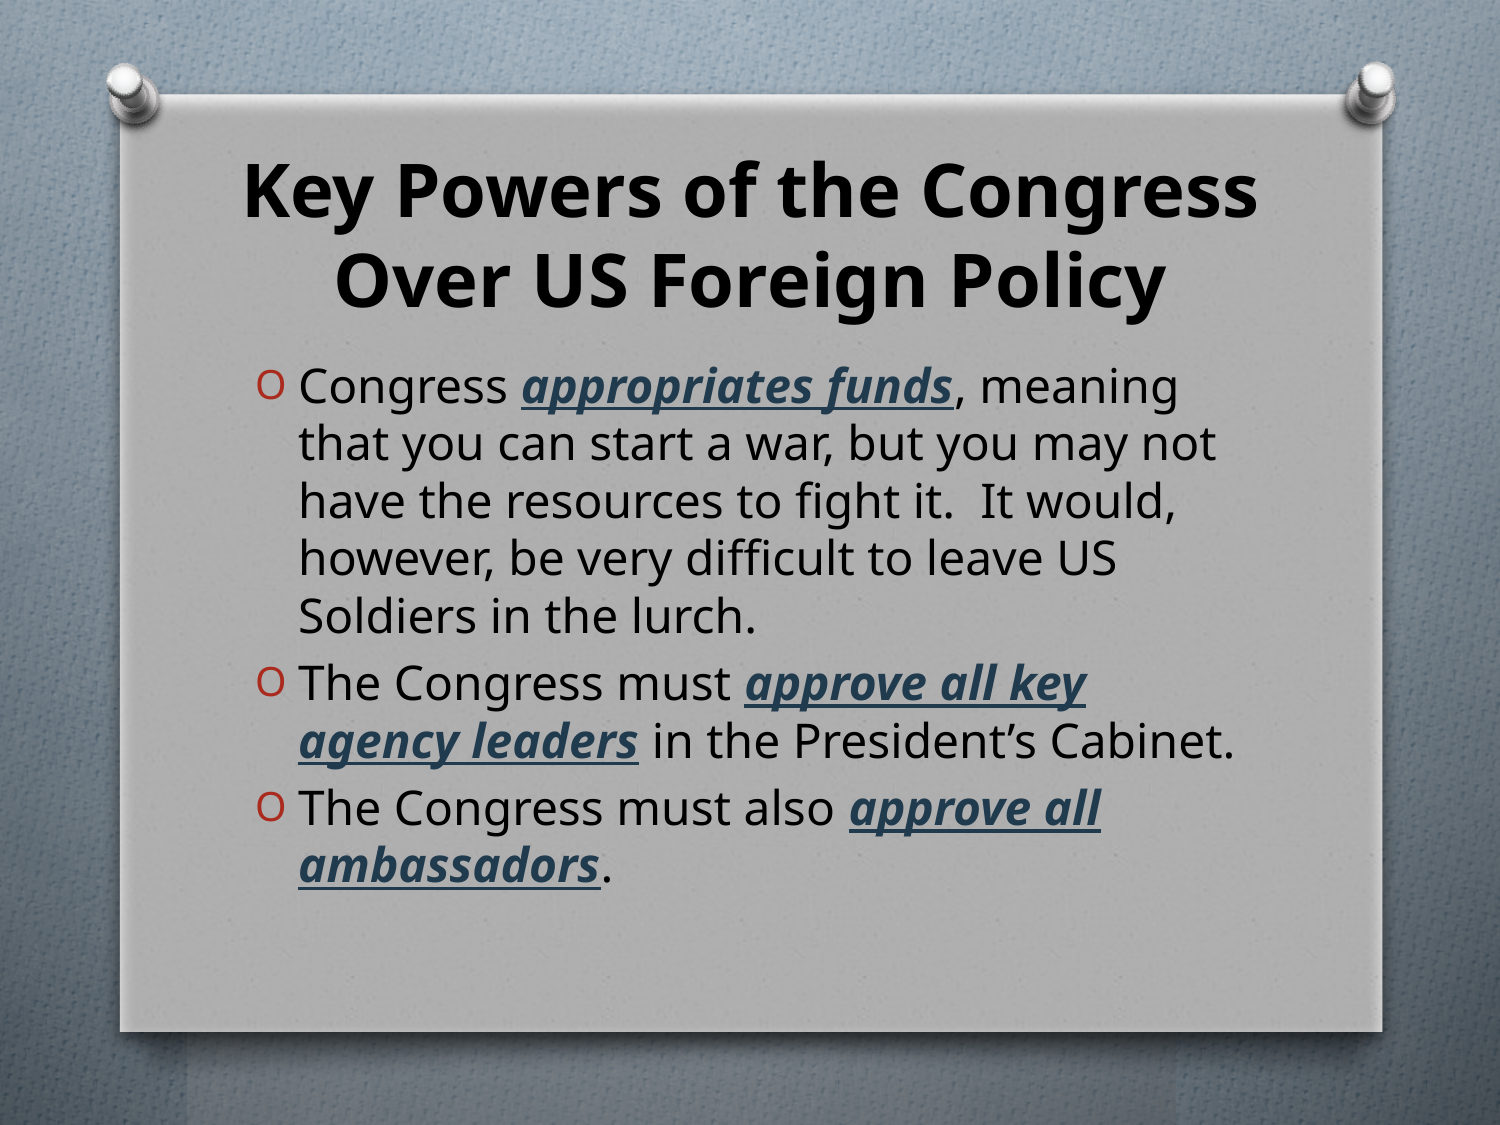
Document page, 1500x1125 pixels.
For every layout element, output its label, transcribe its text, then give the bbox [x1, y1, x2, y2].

picture [75, 29, 198, 153]
title Key Powers of the Congress Over US Foreign Policy [179, 134, 1323, 332]
picture [1317, 35, 1439, 156]
list Congress appropriates funds, meaning that you can start a war, but you may not have the resources to fight it. It would, however, be very difficult to leave US Soldiers in the lurch. The Congress must approve all key agency leaders in the President’s Cabinet. The Congress must also approve all ambassadors. [240, 347, 1257, 939]
